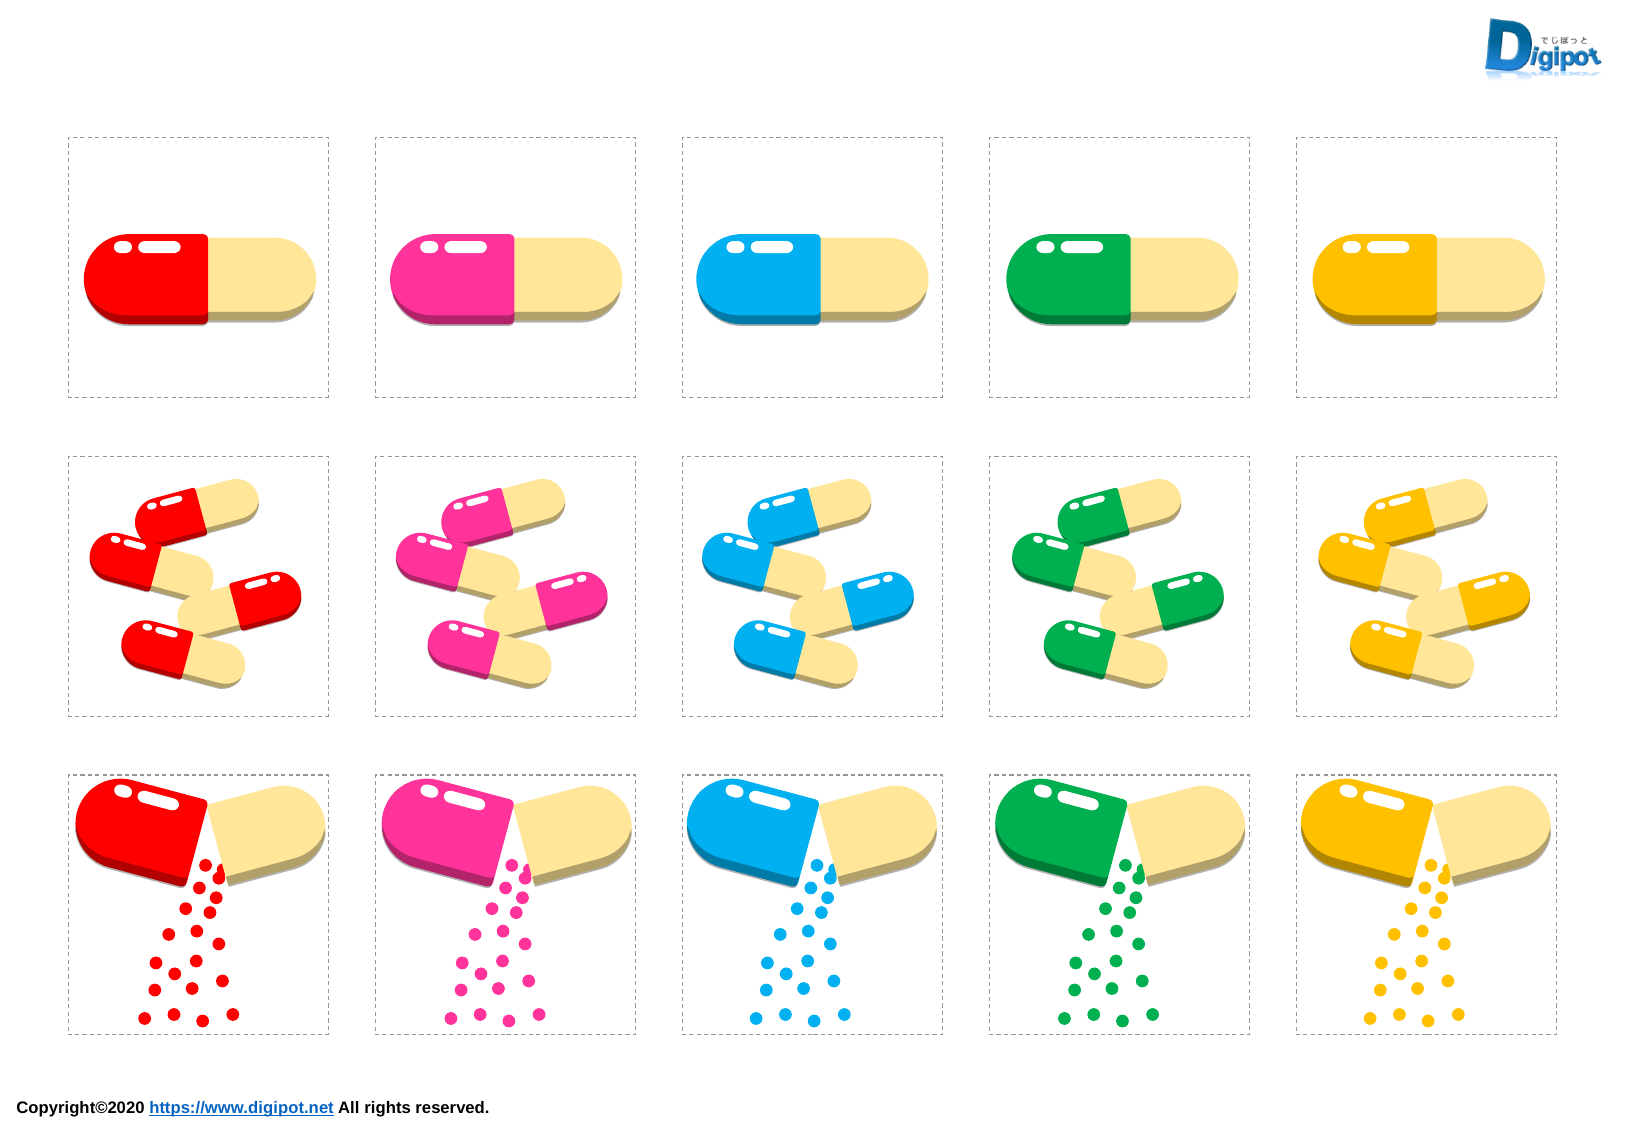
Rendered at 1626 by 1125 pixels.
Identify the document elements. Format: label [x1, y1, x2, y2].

text_box [380, 782, 633, 1028]
text_box [74, 782, 327, 1028]
picture [1485, 18, 1602, 82]
text_box [1006, 234, 1239, 327]
text_box [1300, 782, 1552, 1028]
text_box [1312, 234, 1545, 327]
text_box [1316, 487, 1532, 681]
text_box [390, 234, 623, 327]
text_box [83, 234, 317, 327]
text_box [686, 782, 938, 1028]
text_box [700, 487, 916, 681]
text_box [88, 487, 303, 681]
text_box [994, 782, 1246, 1028]
text_box [1010, 487, 1226, 681]
text_box [696, 234, 929, 327]
text_box [394, 487, 609, 681]
